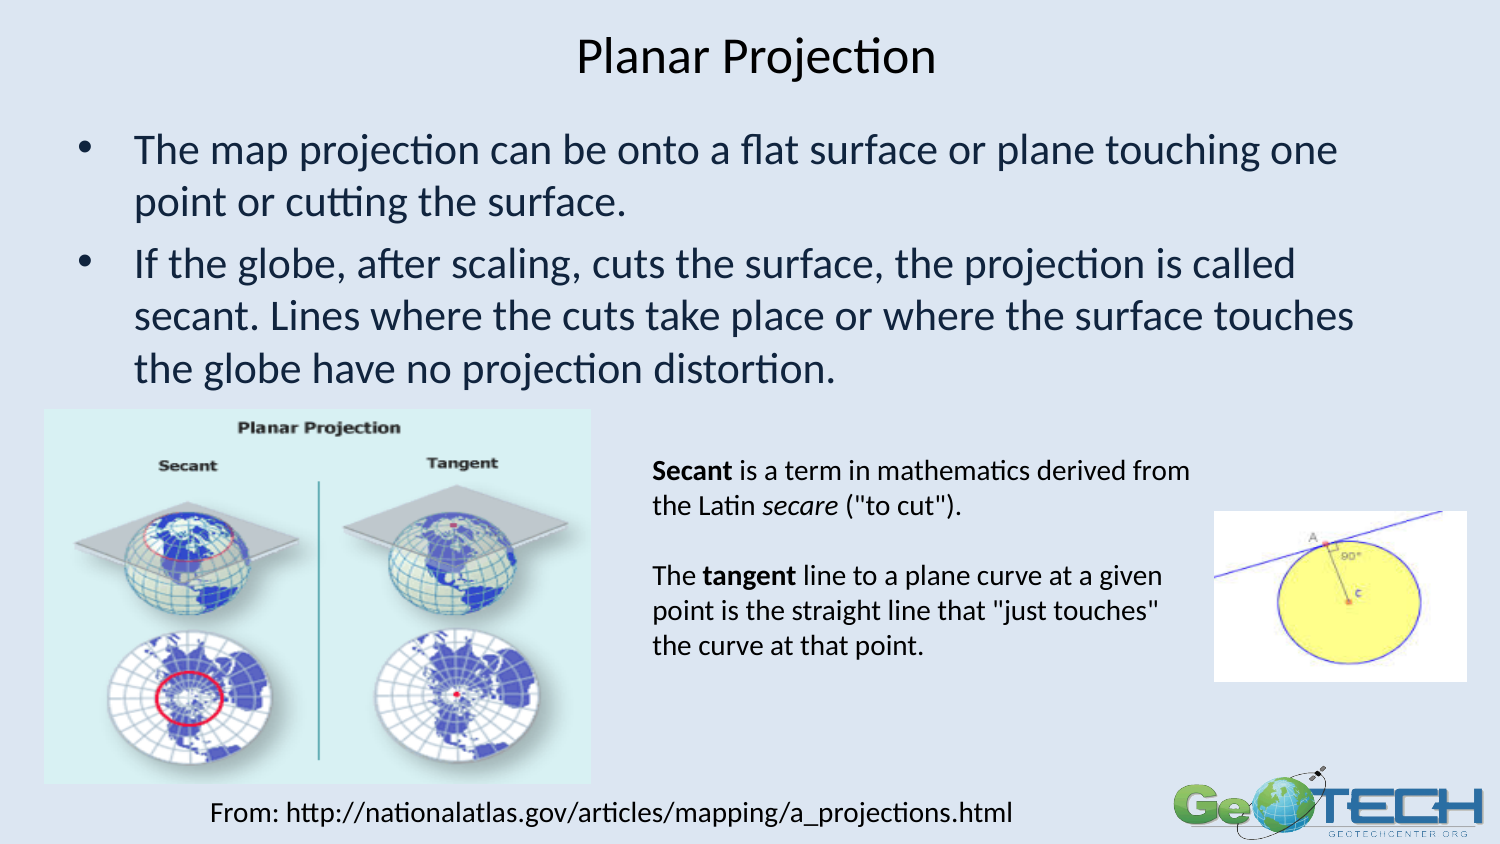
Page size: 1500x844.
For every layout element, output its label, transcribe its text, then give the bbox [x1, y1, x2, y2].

picture [1214, 511, 1468, 682]
title Planar Projection [39, 0, 1475, 92]
list The map projection can be onto a flat surface or plane touching one point or cutting the surface. If the globe, after scaling, cuts the surface, the projection is called secant. Lines where the cuts take place or where the surface touches the globe have no projection distortion. [62, 113, 1413, 423]
text_box From: http://nationalatlas.gov/articles/mapping/a_projections.html [195, 785, 1029, 836]
text_box Secant is a term in mathematics derived from the Latin secare ("to cut"). The tangent line to a plane curve at a given point is the straight line that "just touches" the curve at that point. [637, 443, 1209, 669]
picture [1162, 762, 1497, 844]
picture [44, 409, 591, 785]
